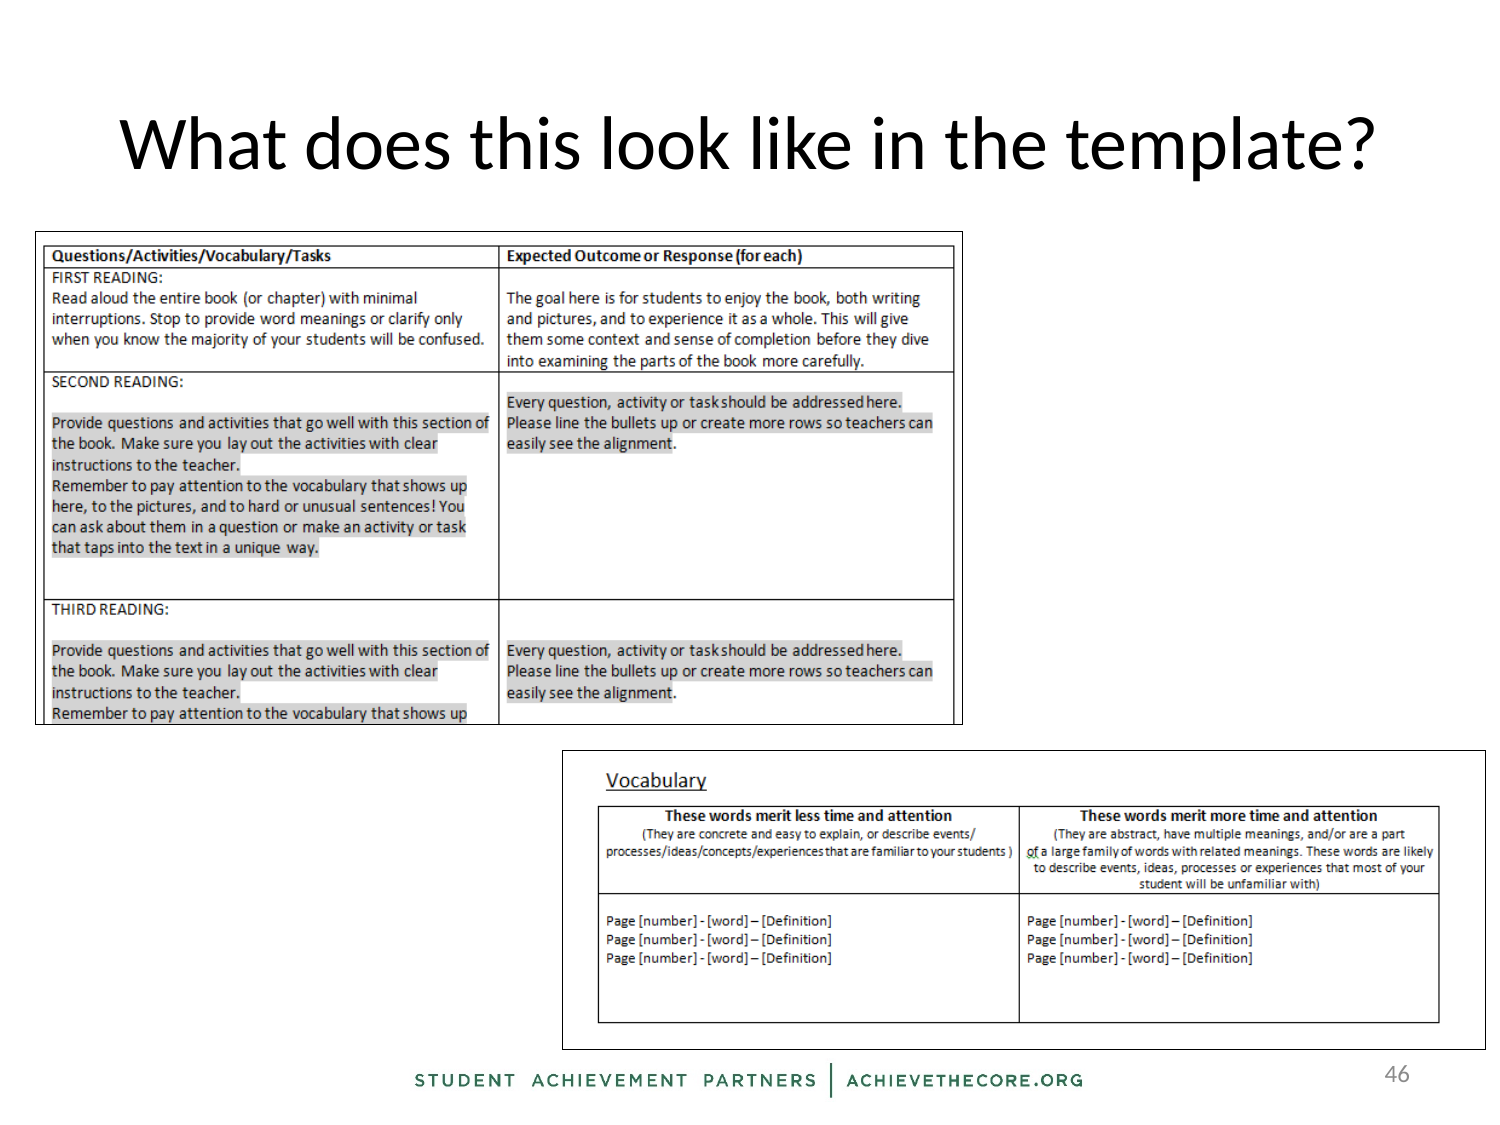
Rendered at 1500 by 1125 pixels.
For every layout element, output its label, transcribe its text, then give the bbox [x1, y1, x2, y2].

picture [562, 749, 1486, 1051]
title What does this look like in the template? [75, 45, 1425, 233]
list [34, 231, 963, 726]
slide_number 46 [1103, 1059, 1425, 1103]
picture [399, 1057, 1101, 1102]
